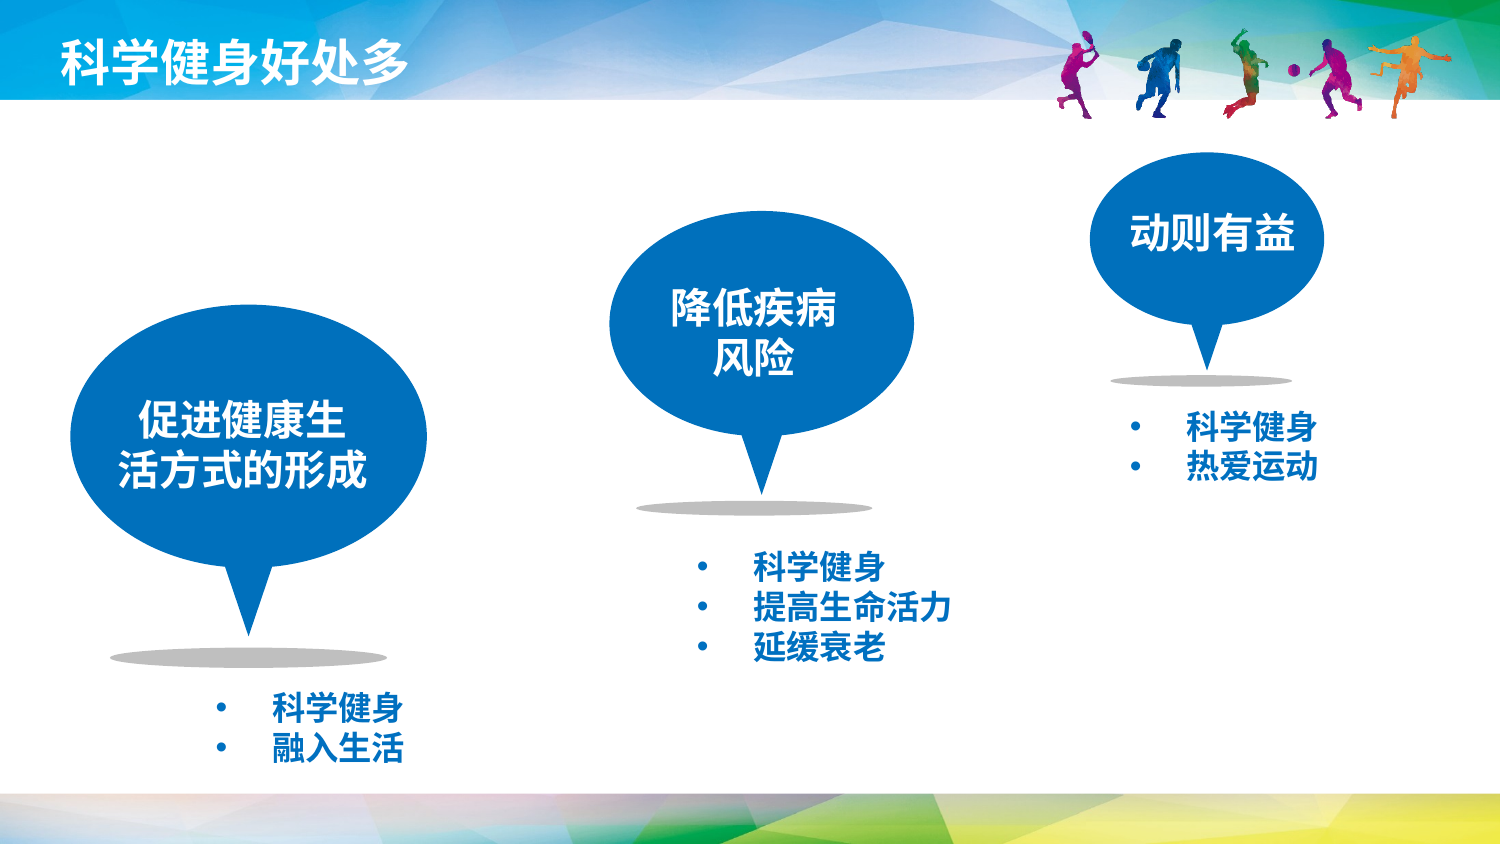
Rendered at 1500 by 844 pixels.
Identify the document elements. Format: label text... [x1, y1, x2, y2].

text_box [609, 210, 915, 516]
picture [317, 0, 1500, 119]
picture [0, 794, 1500, 844]
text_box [1089, 152, 1325, 387]
text_box 科学健身 热爱运动 [1115, 398, 1335, 493]
text_box 科学健身 提高生命活力 延缓衰老 [682, 538, 968, 674]
text_box 科学健身 融入生活 [200, 679, 420, 775]
text_box 科学健身好处多 [45, 24, 426, 99]
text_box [70, 304, 428, 669]
